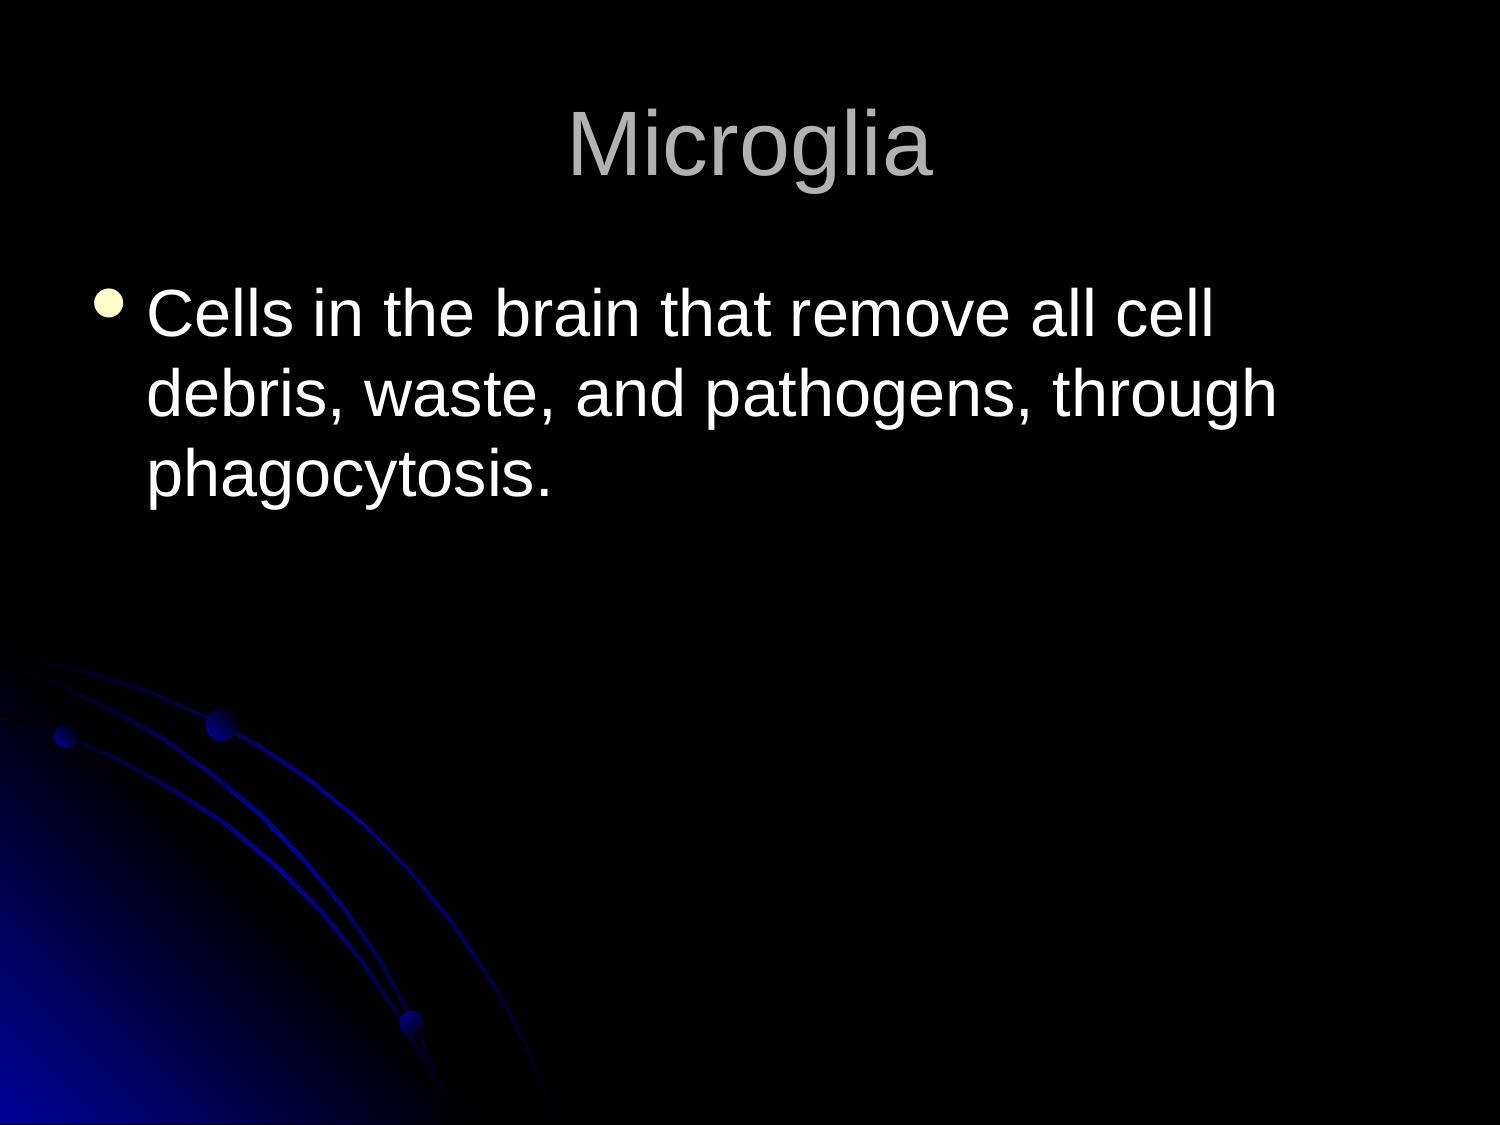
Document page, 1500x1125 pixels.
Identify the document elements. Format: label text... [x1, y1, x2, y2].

title Microglia [74, 45, 1426, 233]
list Cells in the brain that remove all cell debris, waste, and pathogens, through phagocytosis. [74, 262, 1426, 1006]
